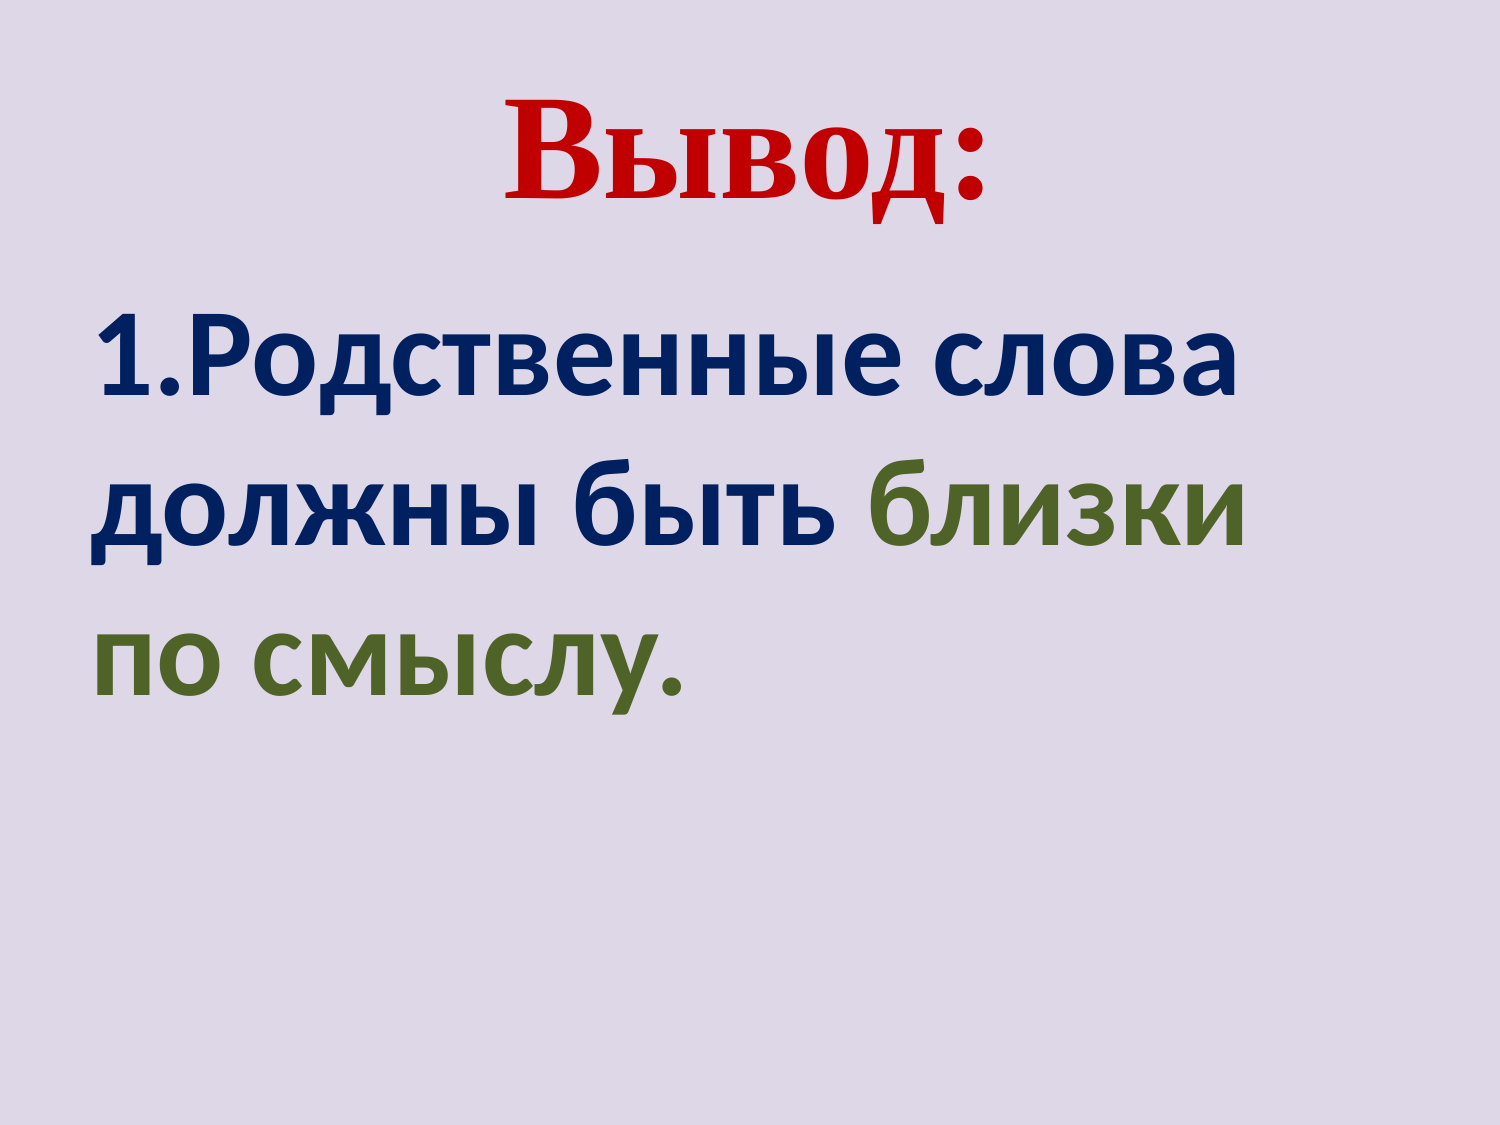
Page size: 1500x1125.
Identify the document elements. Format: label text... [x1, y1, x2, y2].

list 1.Родственные слова должны быть близки по смыслу. [75, 262, 1425, 1005]
title Вывод: [75, 45, 1425, 233]
